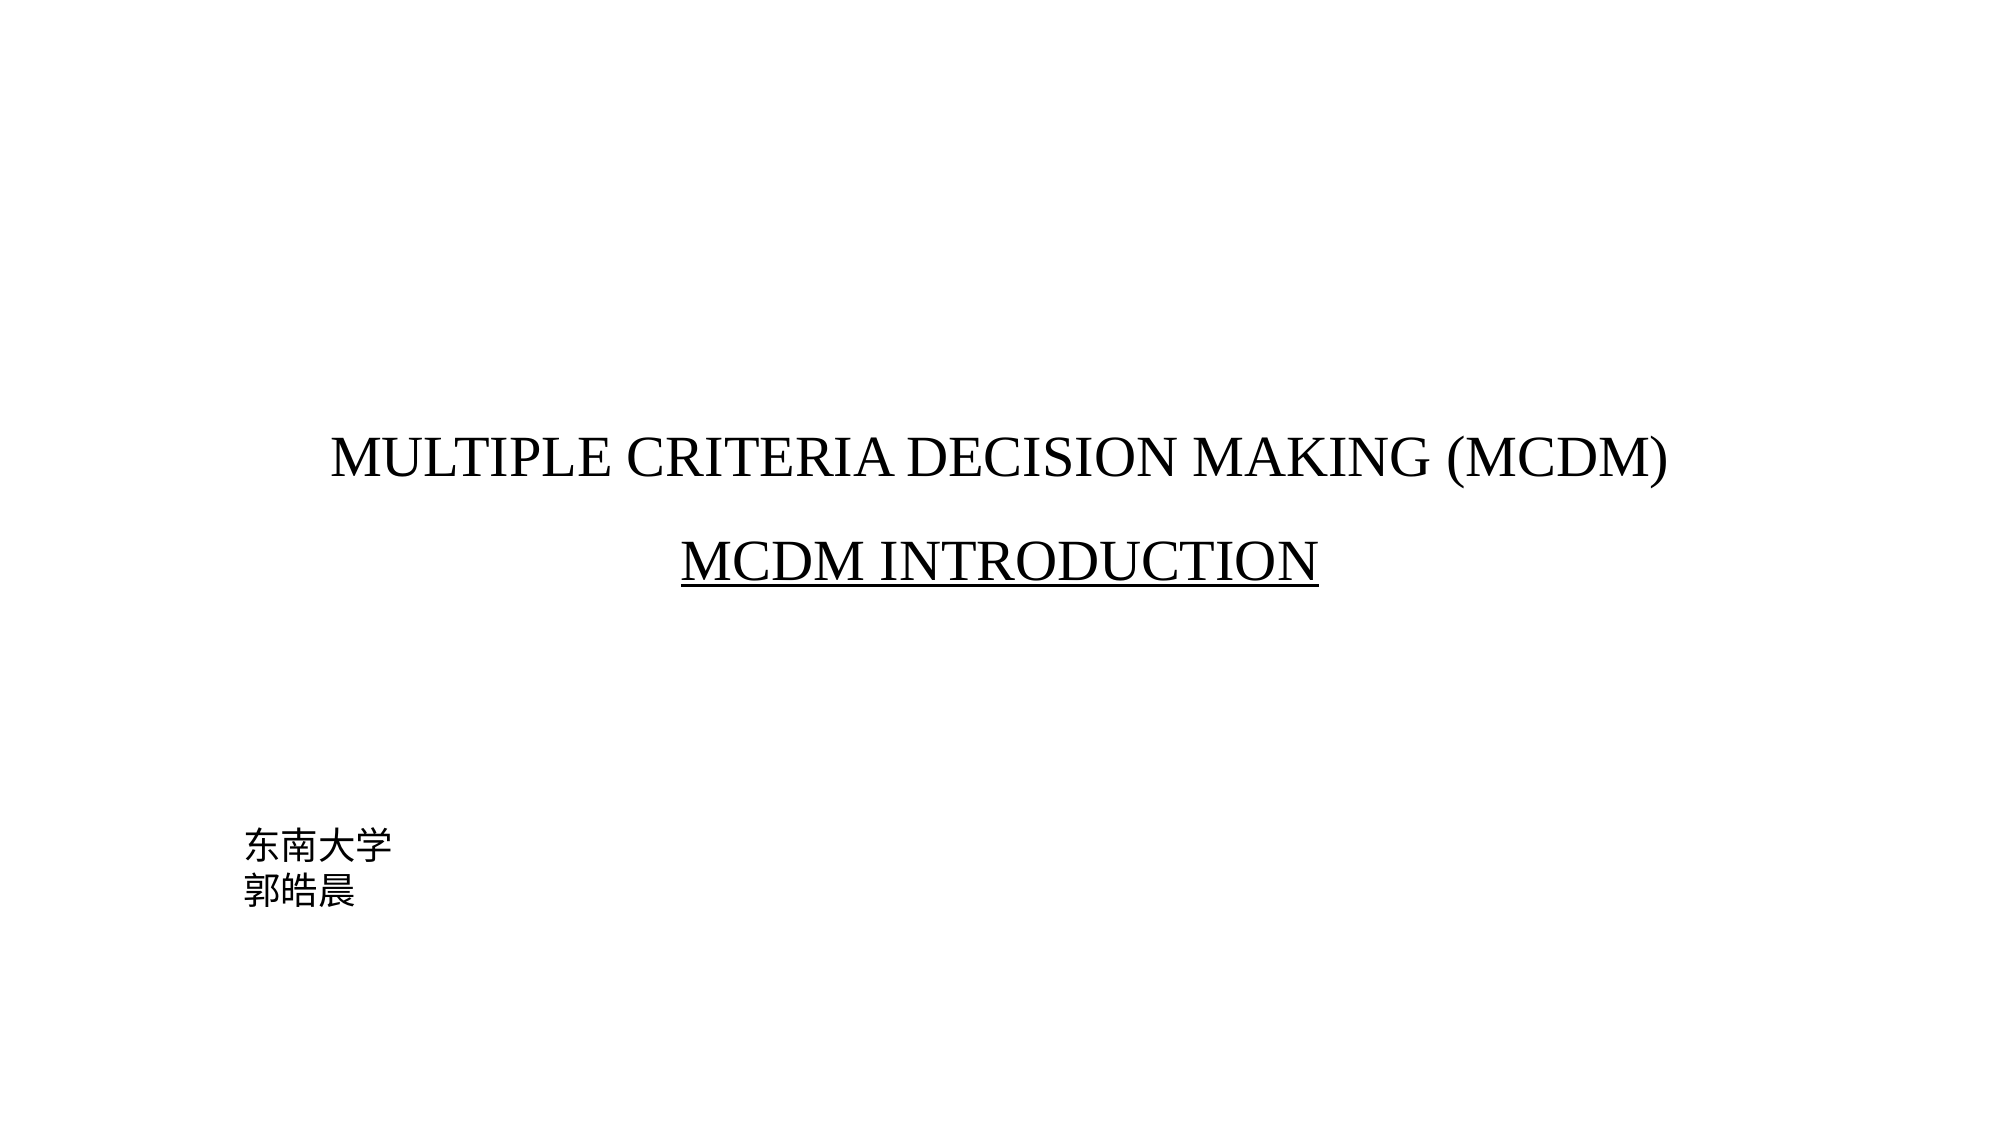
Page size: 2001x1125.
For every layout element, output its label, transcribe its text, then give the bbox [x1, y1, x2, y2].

title MULTIPLE CRITERIA DECISION MAKING (MCDM) MCDM INTRODUCTION [249, 221, 1750, 600]
text_box 东南大学 郭皓晨 [228, 814, 559, 920]
